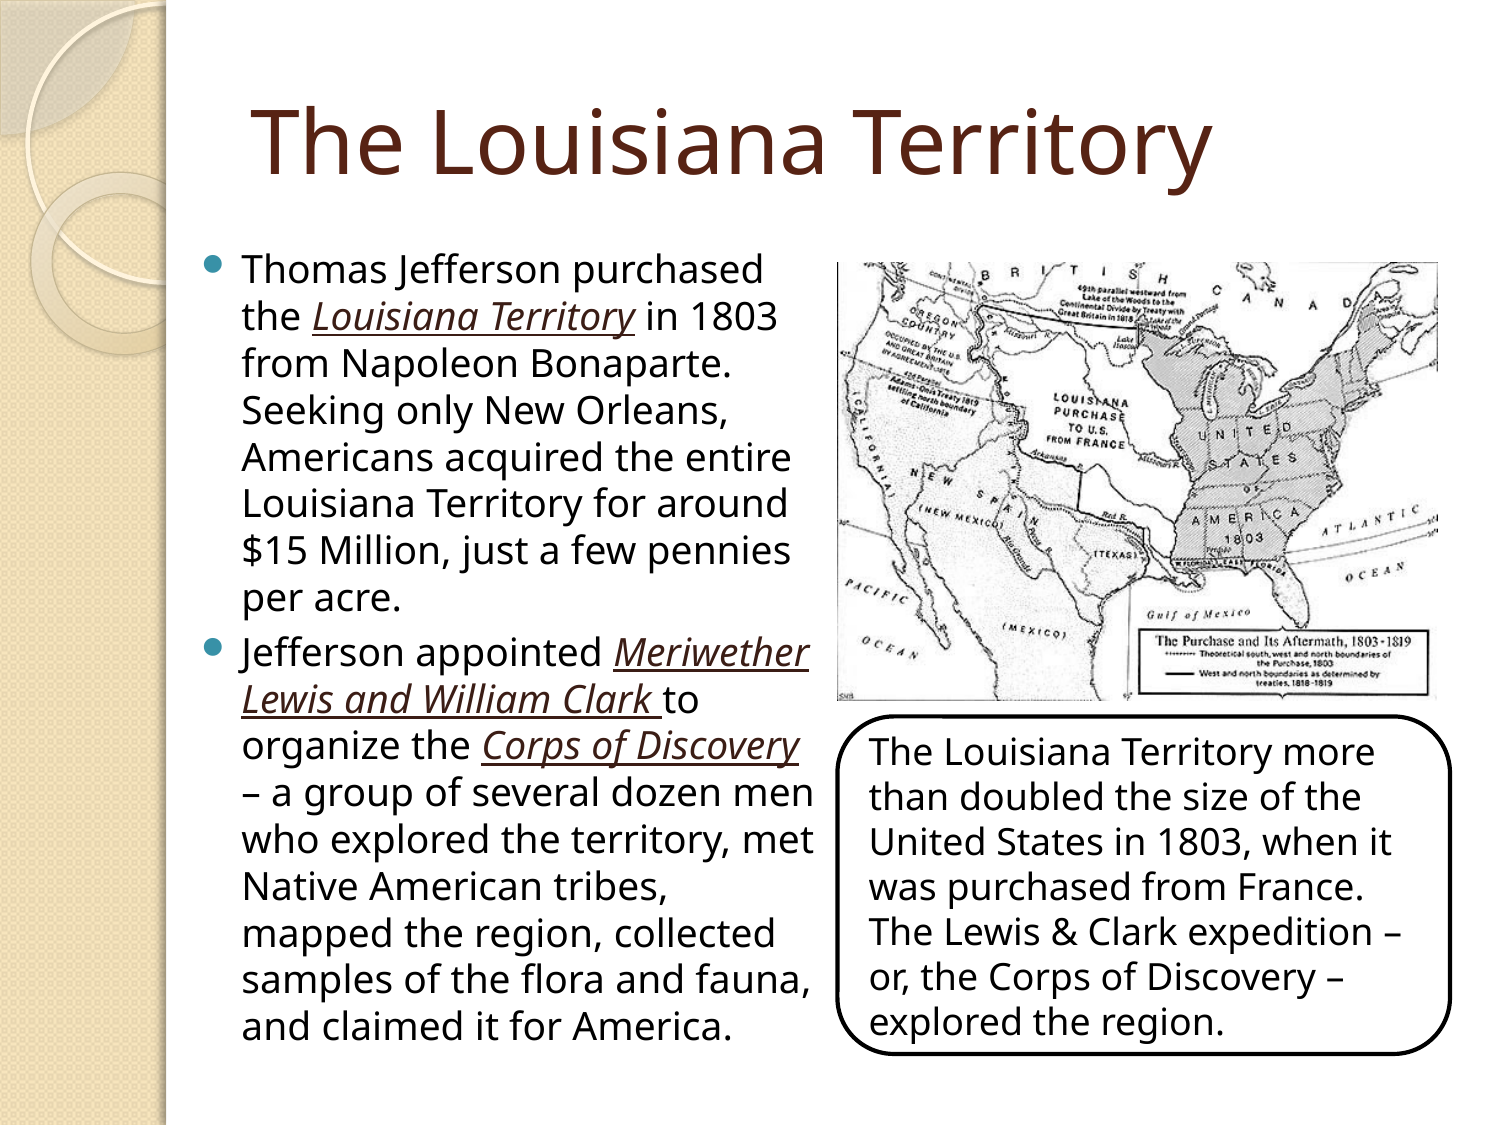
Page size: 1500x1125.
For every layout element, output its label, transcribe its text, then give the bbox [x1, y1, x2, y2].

title The Louisiana Territory [235, 45, 1466, 233]
list Thomas Jefferson purchased the Louisiana Territory in 1803 from Napoleon Bonaparte. Seeking only New Orleans, Americans acquired the entire Louisiana Territory for around $15 Million, just a few pennies per acre. Jefferson appointed Meriwether Lewis and William Clark to organize the Corps of Discovery – a group of several dozen men who explored the territory, met Native American tribes, mapped the region, collected samples of the flora and fauna, and claimed it for America. [174, 237, 838, 1100]
text_box The Louisiana Territory more than doubled the size of the United States in 1803, when it was purchased from France. The Lewis & Clark expedition – or, the Corps of Discovery – explored the region. [835, 714, 1453, 1057]
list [837, 262, 1438, 701]
